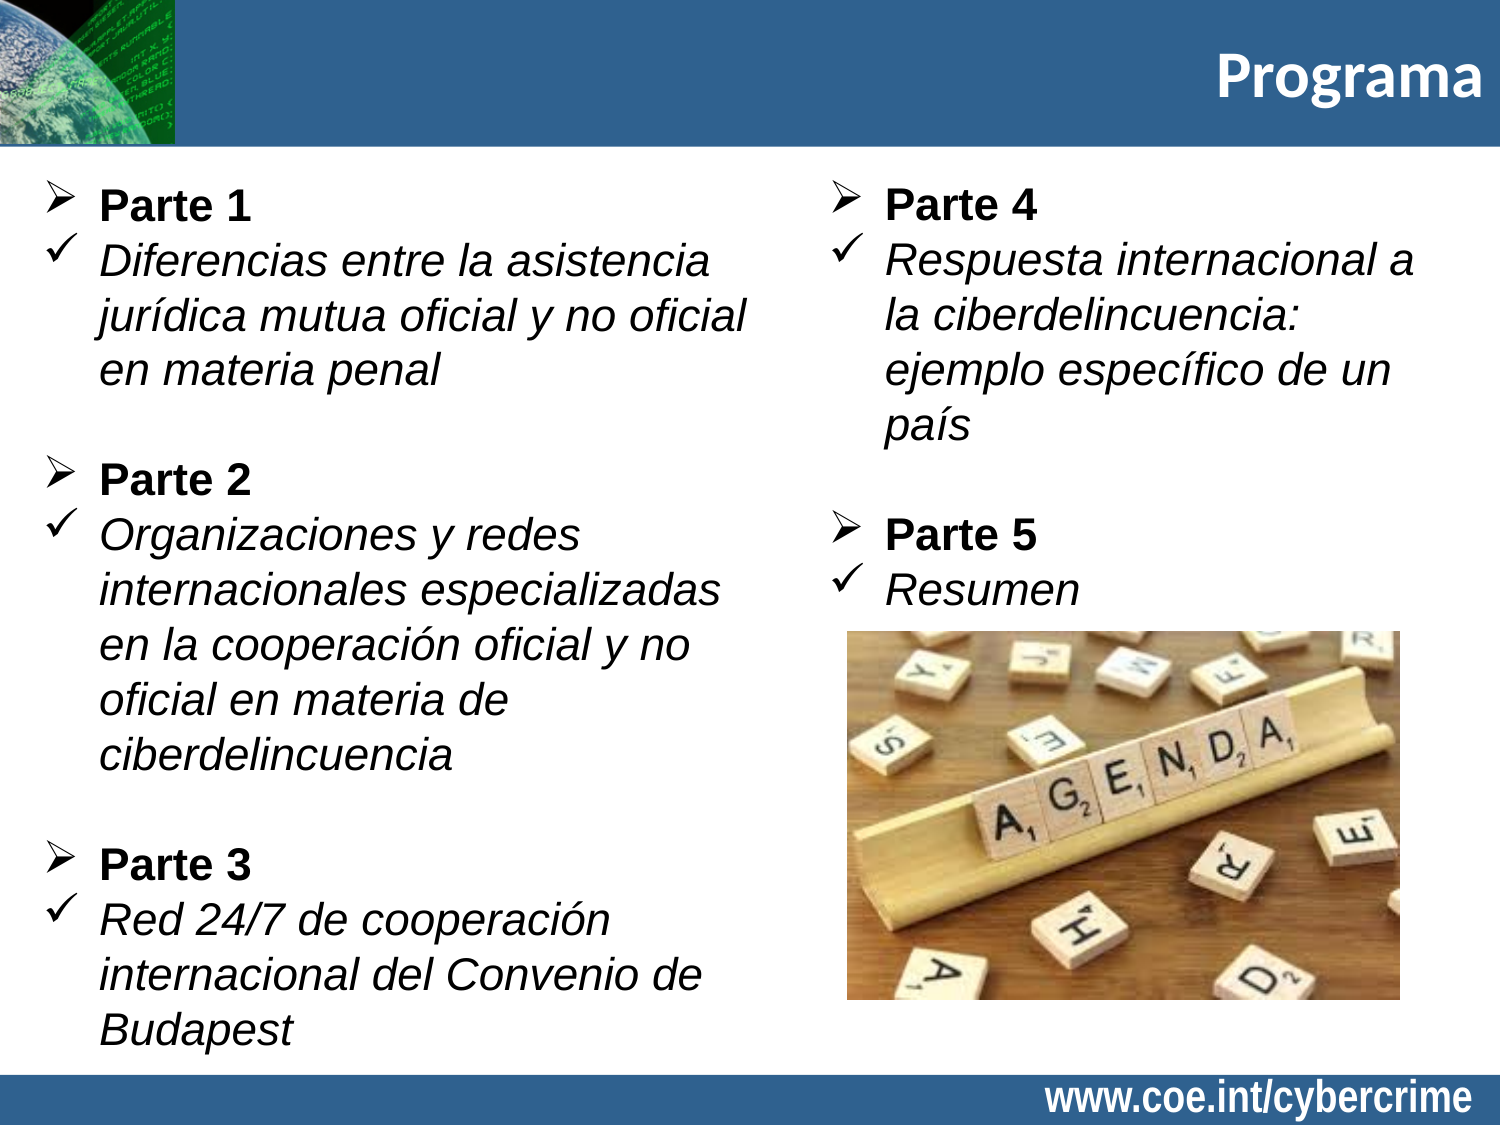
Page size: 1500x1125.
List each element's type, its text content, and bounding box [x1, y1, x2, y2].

text_box Programa [177, 0, 1500, 149]
text_box [0, 1073, 1030, 1125]
picture [0, 0, 175, 144]
text_box Parte 1 Diferencias entre la asistencia jurídica mutua oficial y no oficial en materia penal Parte 2 Organizaciones y redes internacionales especializadas en la cooperación oficial y no oficial en materia de ciberdelincuencia Parte 3 Red 24/7 de cooperación internacional del Convenio de Budapest [28, 167, 768, 1118]
text_box www.coe.int/cybercrime [1030, 1059, 1500, 1125]
text_box Parte 4 Respuesta internacional a la ciberdelincuencia: ejemplo específico de un país Parte 5 Resumen [813, 167, 1472, 623]
picture [846, 631, 1400, 1000]
